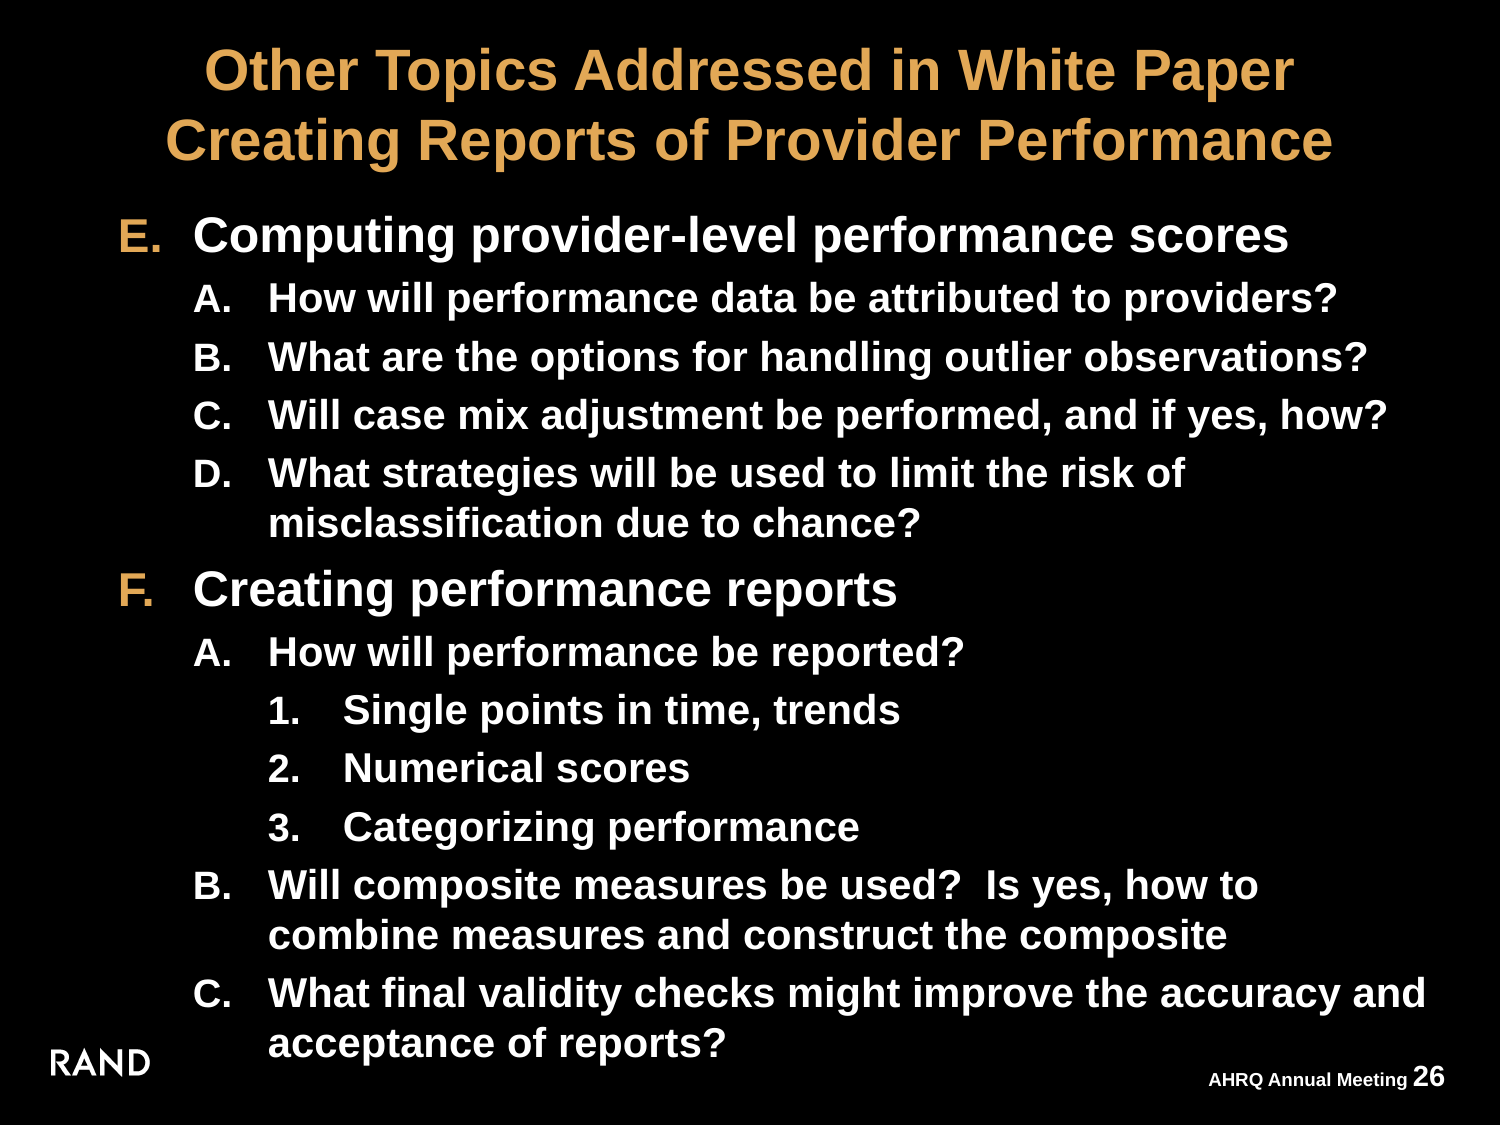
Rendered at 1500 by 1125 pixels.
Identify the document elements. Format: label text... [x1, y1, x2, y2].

picture [50, 1046, 151, 1077]
list Computing provider-level performance scores How will performance data be attributed to providers? What are the options for handling outlier observations? Will case mix adjustment be performed, and if yes, how? What strategies will be used to limit the risk of misclassification due to chance? Creating performance reports How will performance be reported? Single points in time, trends Numerical scores Categorizing performance Will composite measures be used? Is yes, how to combine measures and construct the composite What final validity checks might improve the accuracy and acceptance of reports? [117, 202, 1439, 962]
title Other Topics Addressed in White Paper Creating Reports of Provider Performance [0, 32, 1500, 134]
